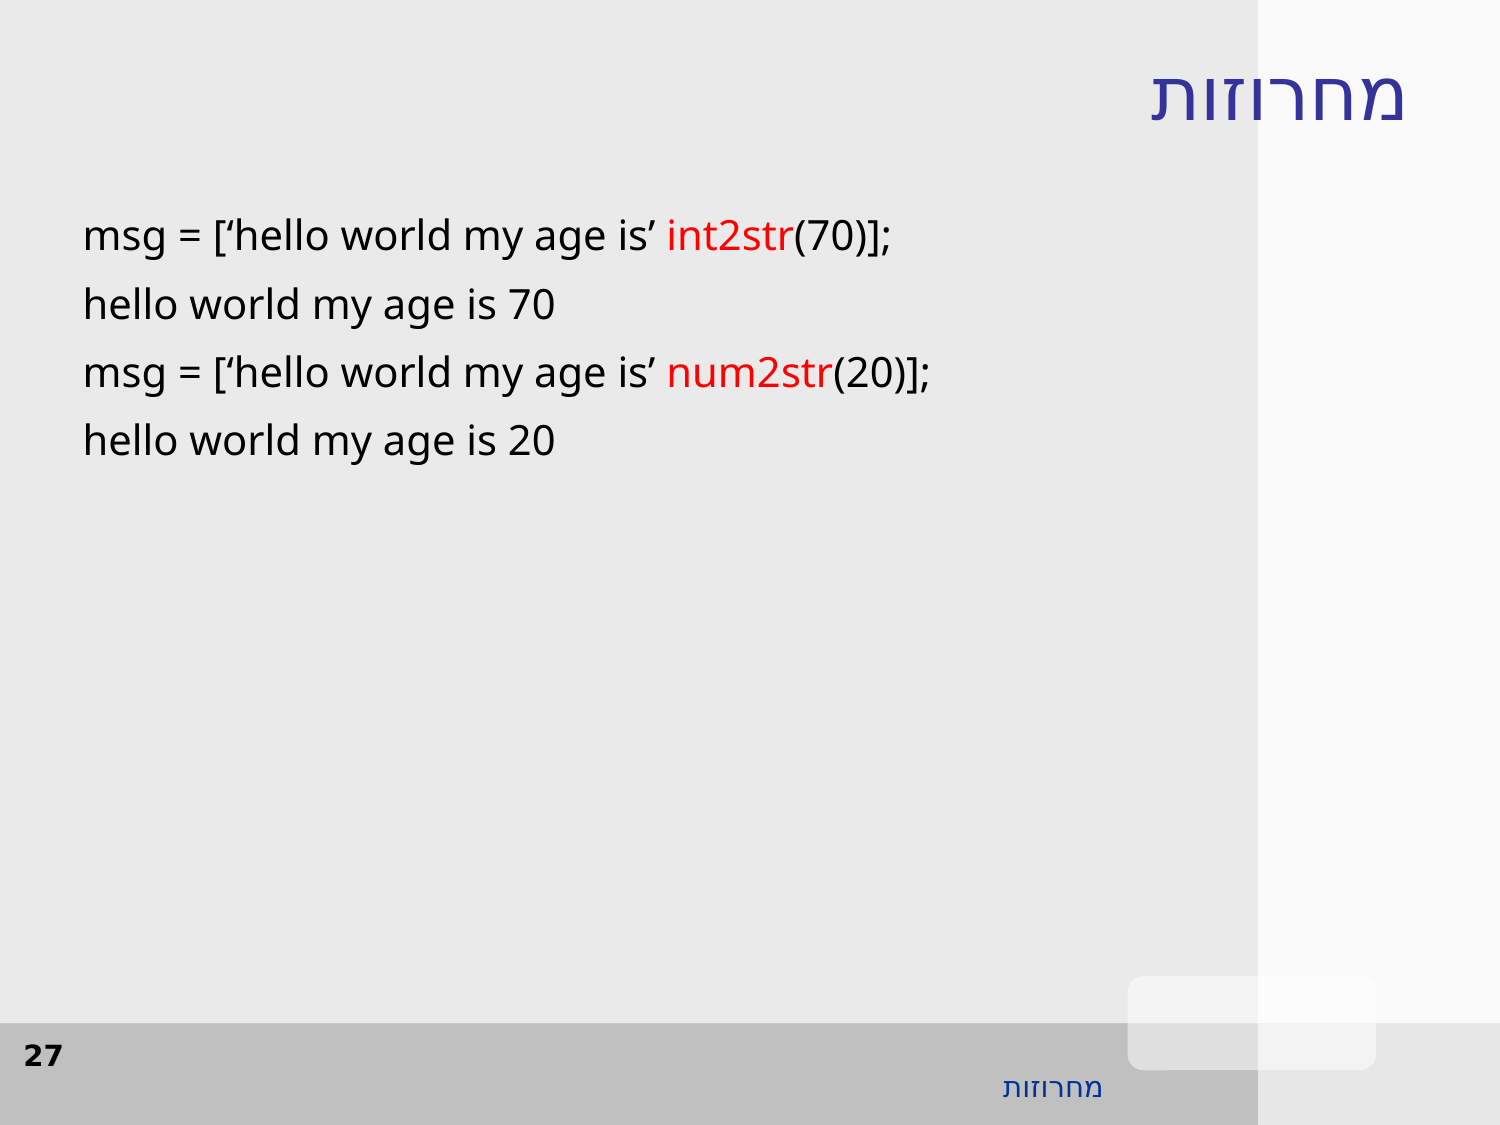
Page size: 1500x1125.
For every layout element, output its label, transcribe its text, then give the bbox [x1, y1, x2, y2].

text_box מחרוזות [988, 1060, 1119, 1111]
slide_number 27 [8, 1029, 359, 1108]
text_box msg = [‘hello world my age is’ int2str(70)]; hello world my age is 70 msg = [‘hello world my age is’ num2str(20)]; hello world my age is 20 [76, 196, 1270, 536]
text_box מחרוזות [336, 20, 1425, 161]
